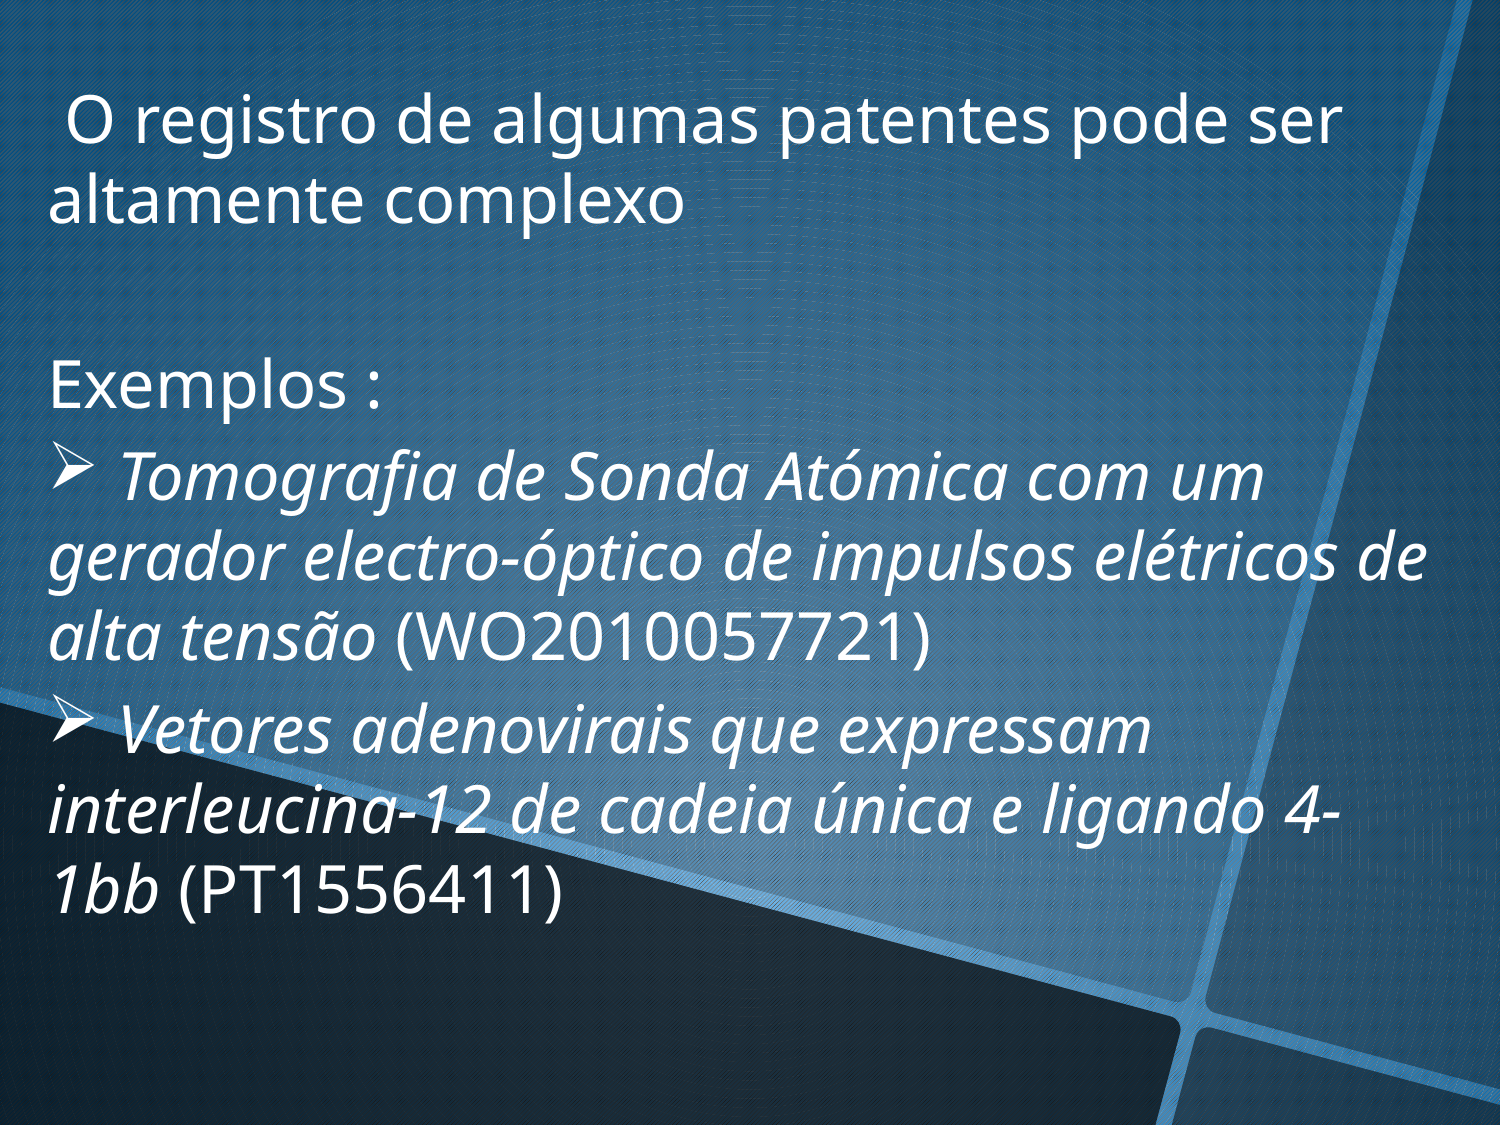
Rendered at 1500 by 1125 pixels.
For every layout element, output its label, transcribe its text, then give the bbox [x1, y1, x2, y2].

text_box O registro de algumas patentes pode ser altamente complexo Exemplos : Tomografia de Sonda Atómica com um gerador electro-óptico de impulsos elétricos de alta tensão (WO2010057721) Vetores adenovirais que expressam interleucina-12 de cadeia única e ligando 4-1bb (PT1556411) [32, 69, 1473, 934]
